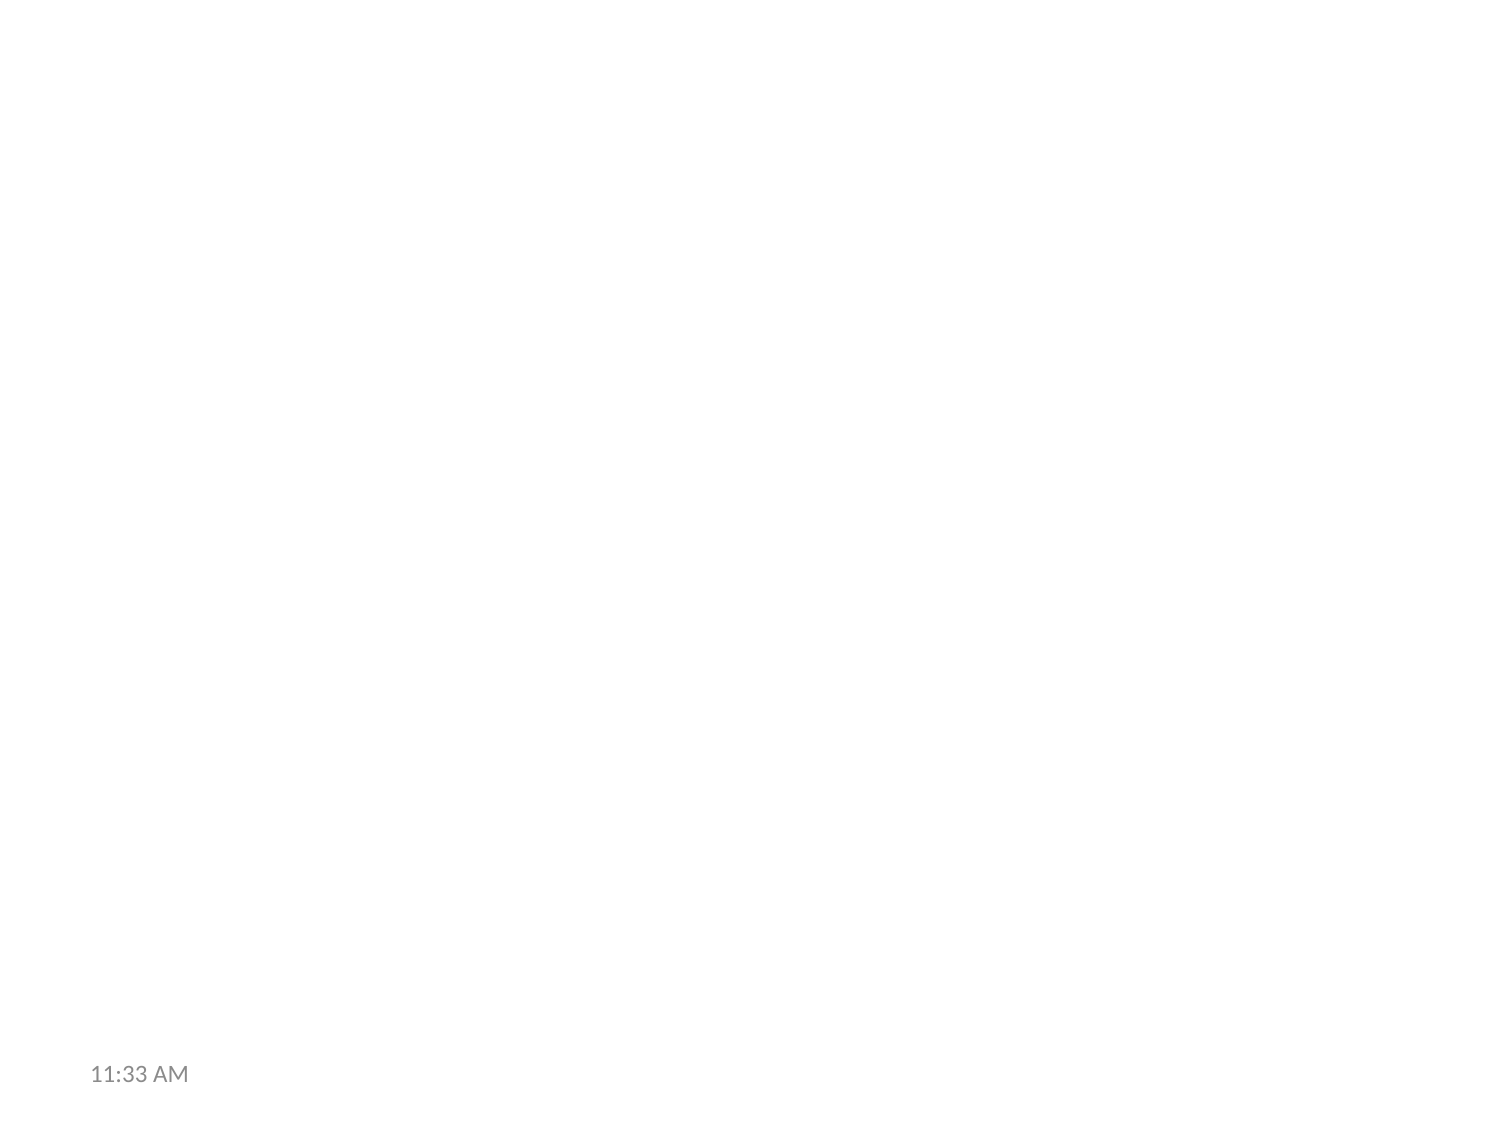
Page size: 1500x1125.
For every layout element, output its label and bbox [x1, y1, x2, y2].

slide_number [75, 1042, 425, 1103]
